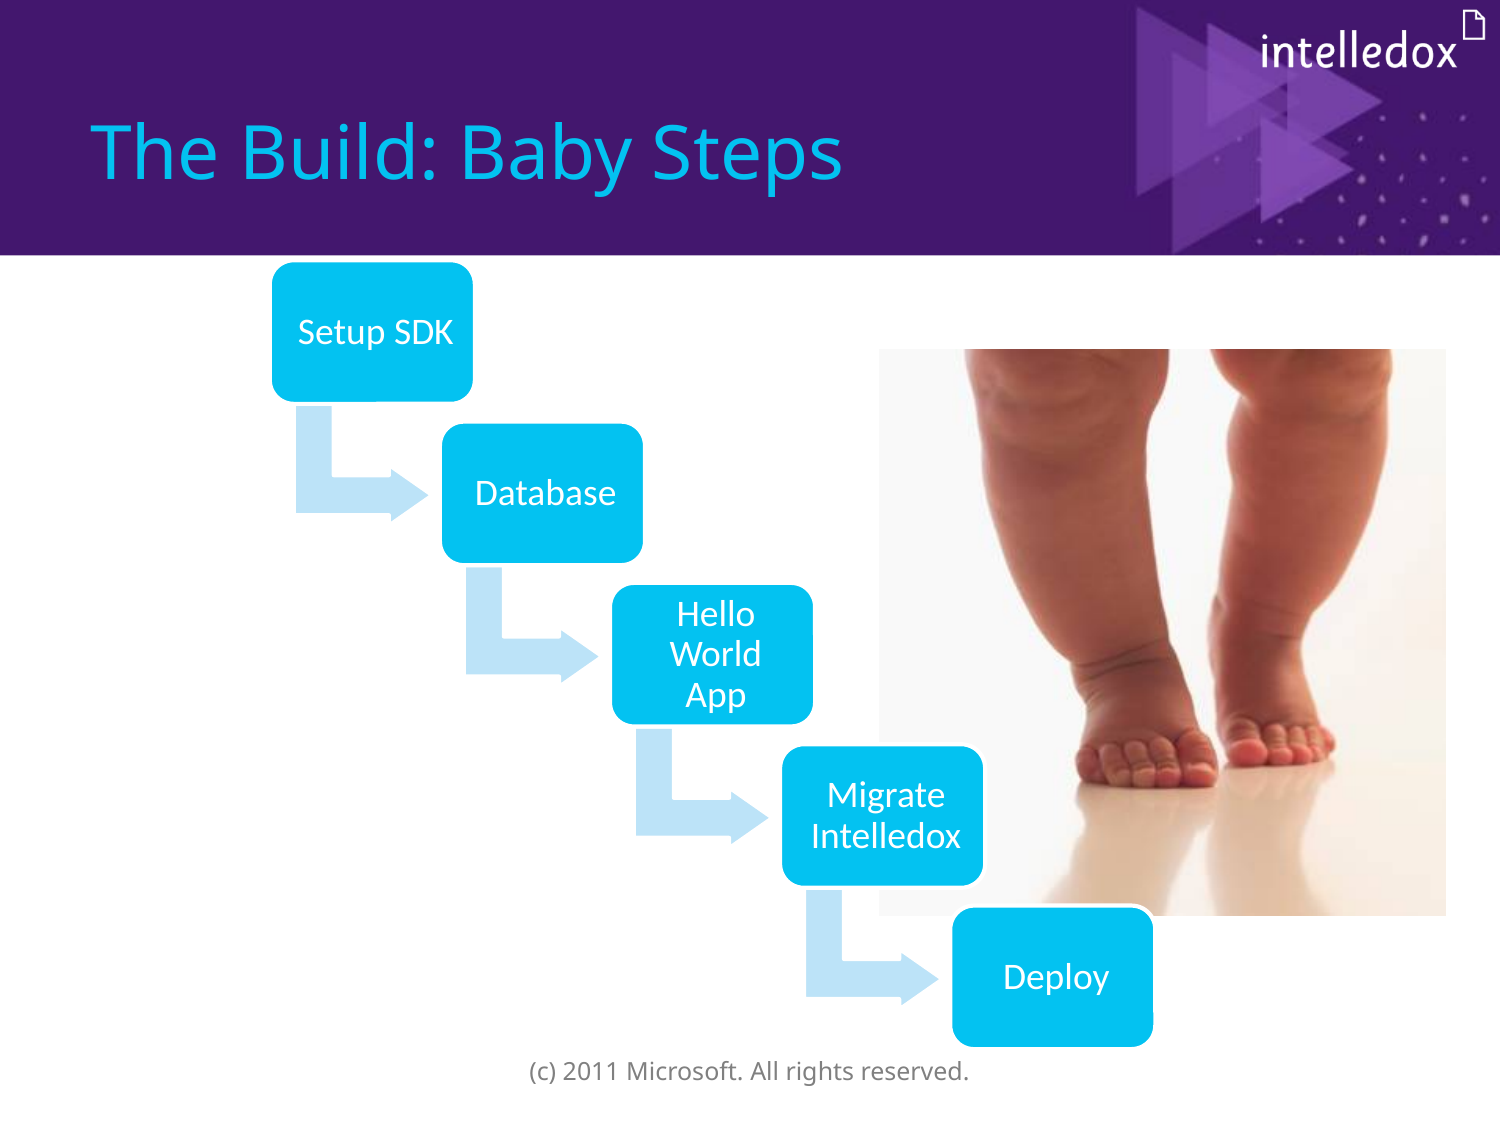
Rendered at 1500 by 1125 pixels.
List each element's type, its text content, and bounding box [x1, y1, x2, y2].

picture [1318, 349, 1446, 916]
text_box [107, 255, 1318, 1055]
title The Build: Baby Steps [75, 56, 1425, 244]
footer (c) 2011 Microsoft. All rights reserved. [512, 1062, 988, 1103]
picture [0, 0, 1500, 255]
